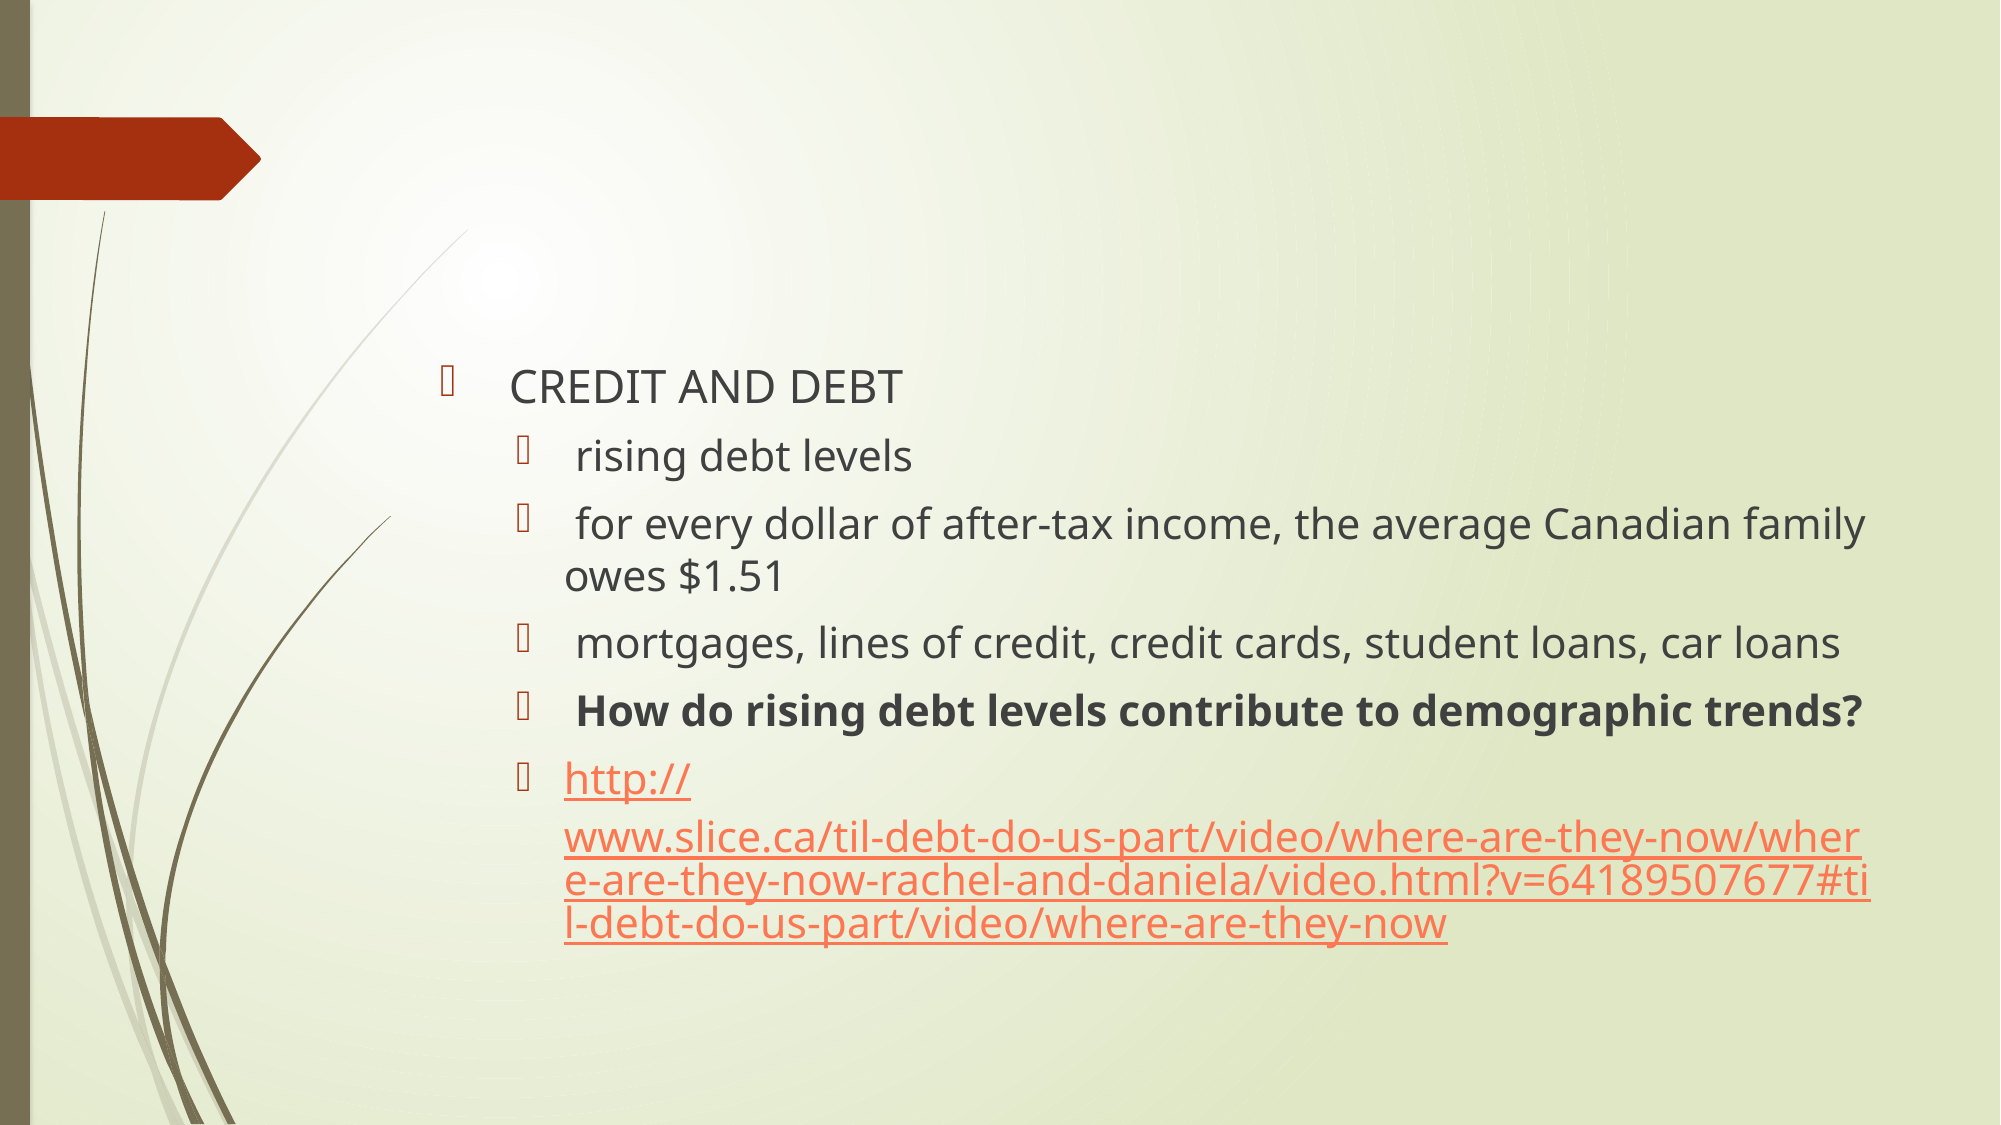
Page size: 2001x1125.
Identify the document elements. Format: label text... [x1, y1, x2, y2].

list CREDIT AND DEBT rising debt levels for every dollar of after-tax income, the average Canadian family owes $1.51 mortgages, lines of credit, credit cards, student loans, car loans How do rising debt levels contribute to demographic trends? http://www.slice.ca/til-debt-do-us-part/video/where-are-they-now/where-are-they-now-rachel-and-daniela/video.html?v=64189507677#til-debt-do-us-part/video/where-are-they-now [424, 350, 1888, 970]
